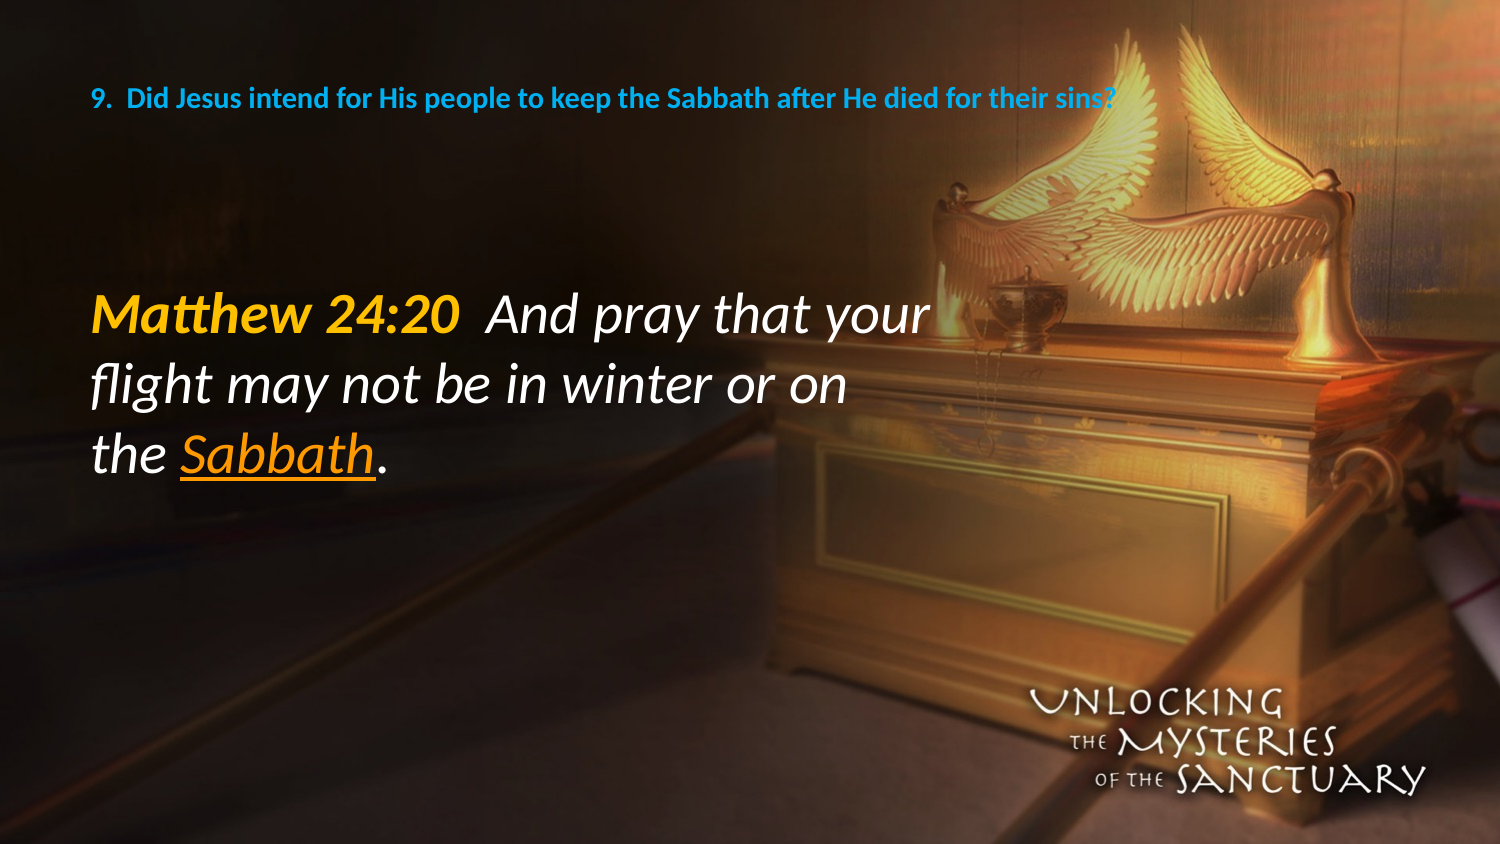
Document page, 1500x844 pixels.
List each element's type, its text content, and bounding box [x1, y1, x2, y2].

list Matthew 24:20 And pray that your flight may not be in winter or on the Sabbath. [75, 267, 951, 754]
title 9. Did Jesus intend for His people to keep the Sabbath after He died for their sins? [75, 33, 1425, 175]
picture [0, 0, 1500, 844]
